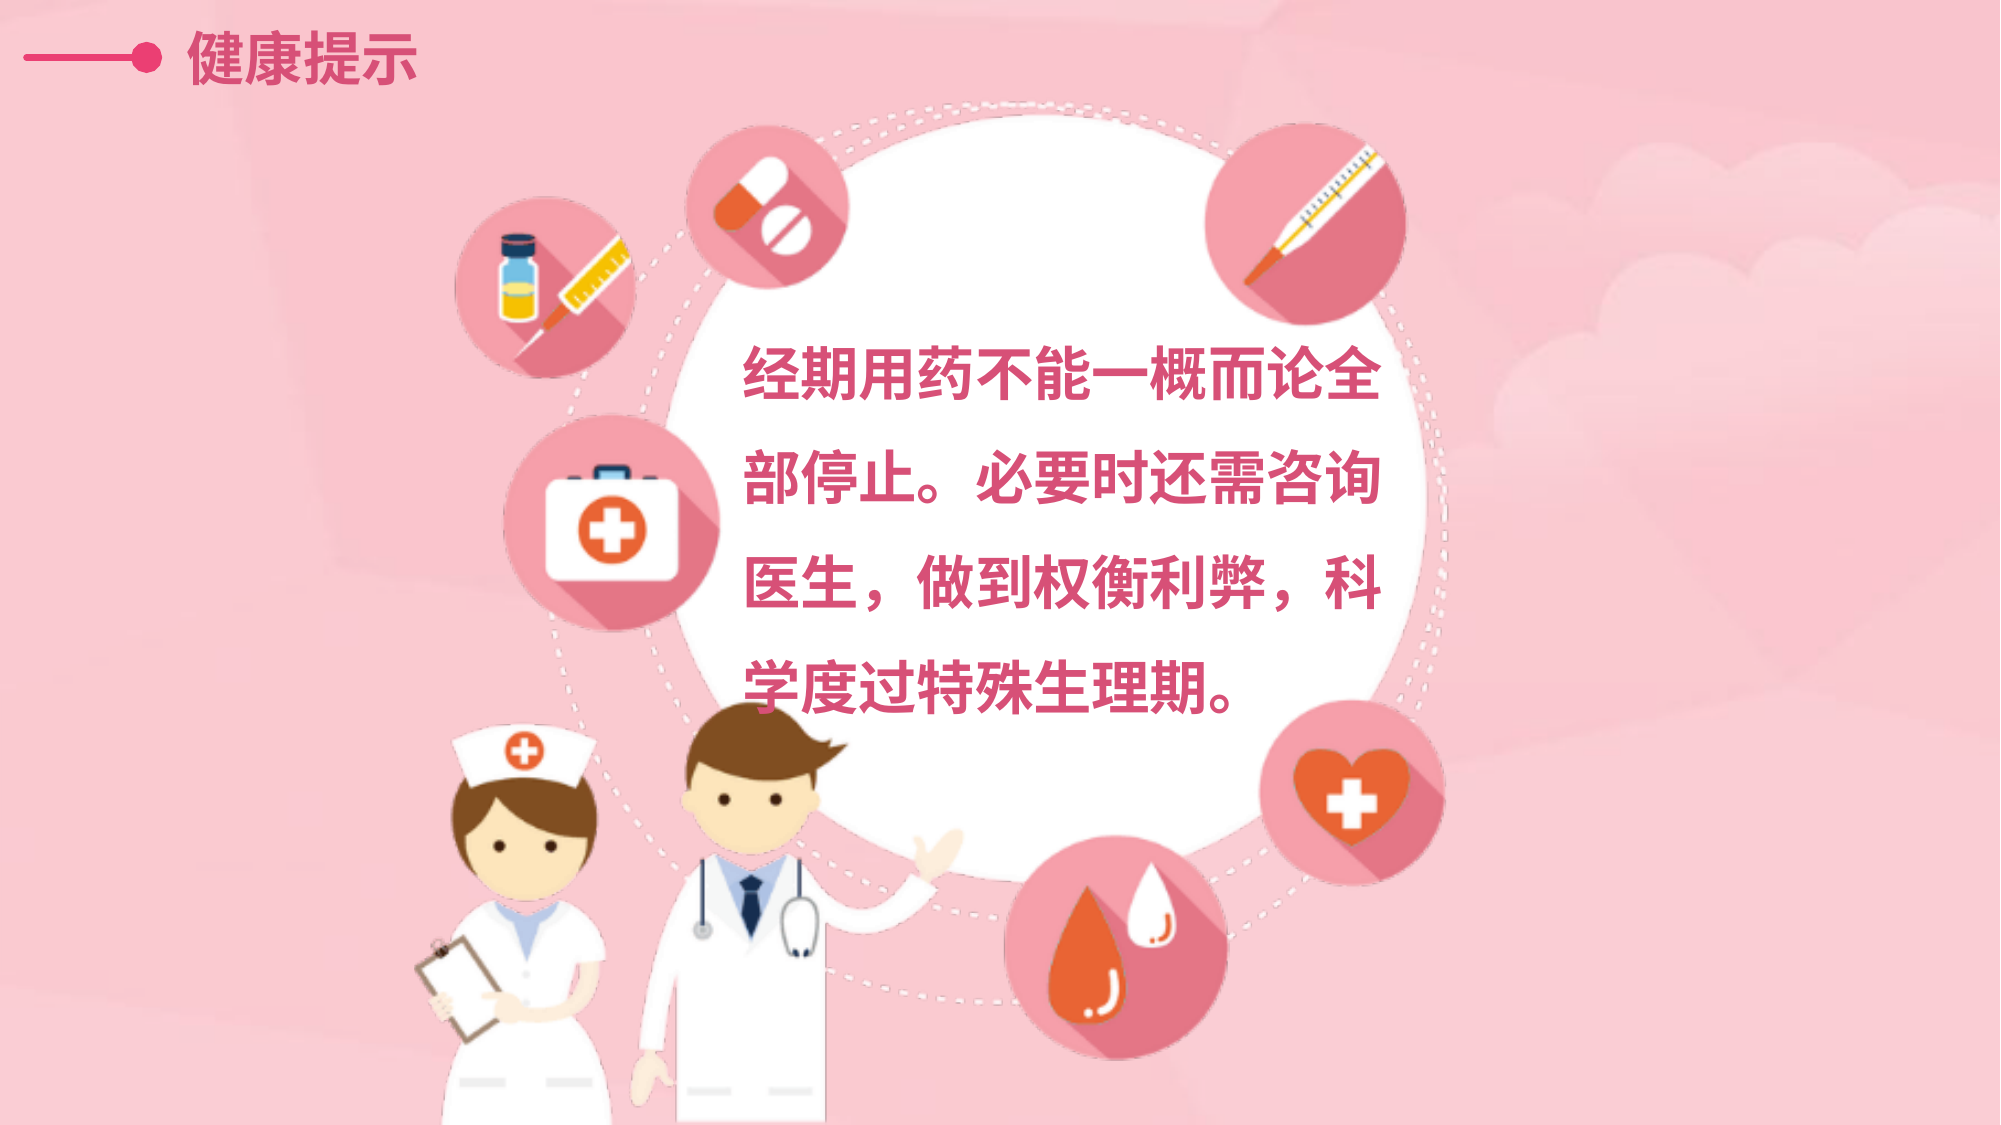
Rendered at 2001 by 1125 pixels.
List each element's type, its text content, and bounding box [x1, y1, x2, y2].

picture [414, 87, 1466, 1125]
text_box 健康提示 [172, 14, 435, 100]
